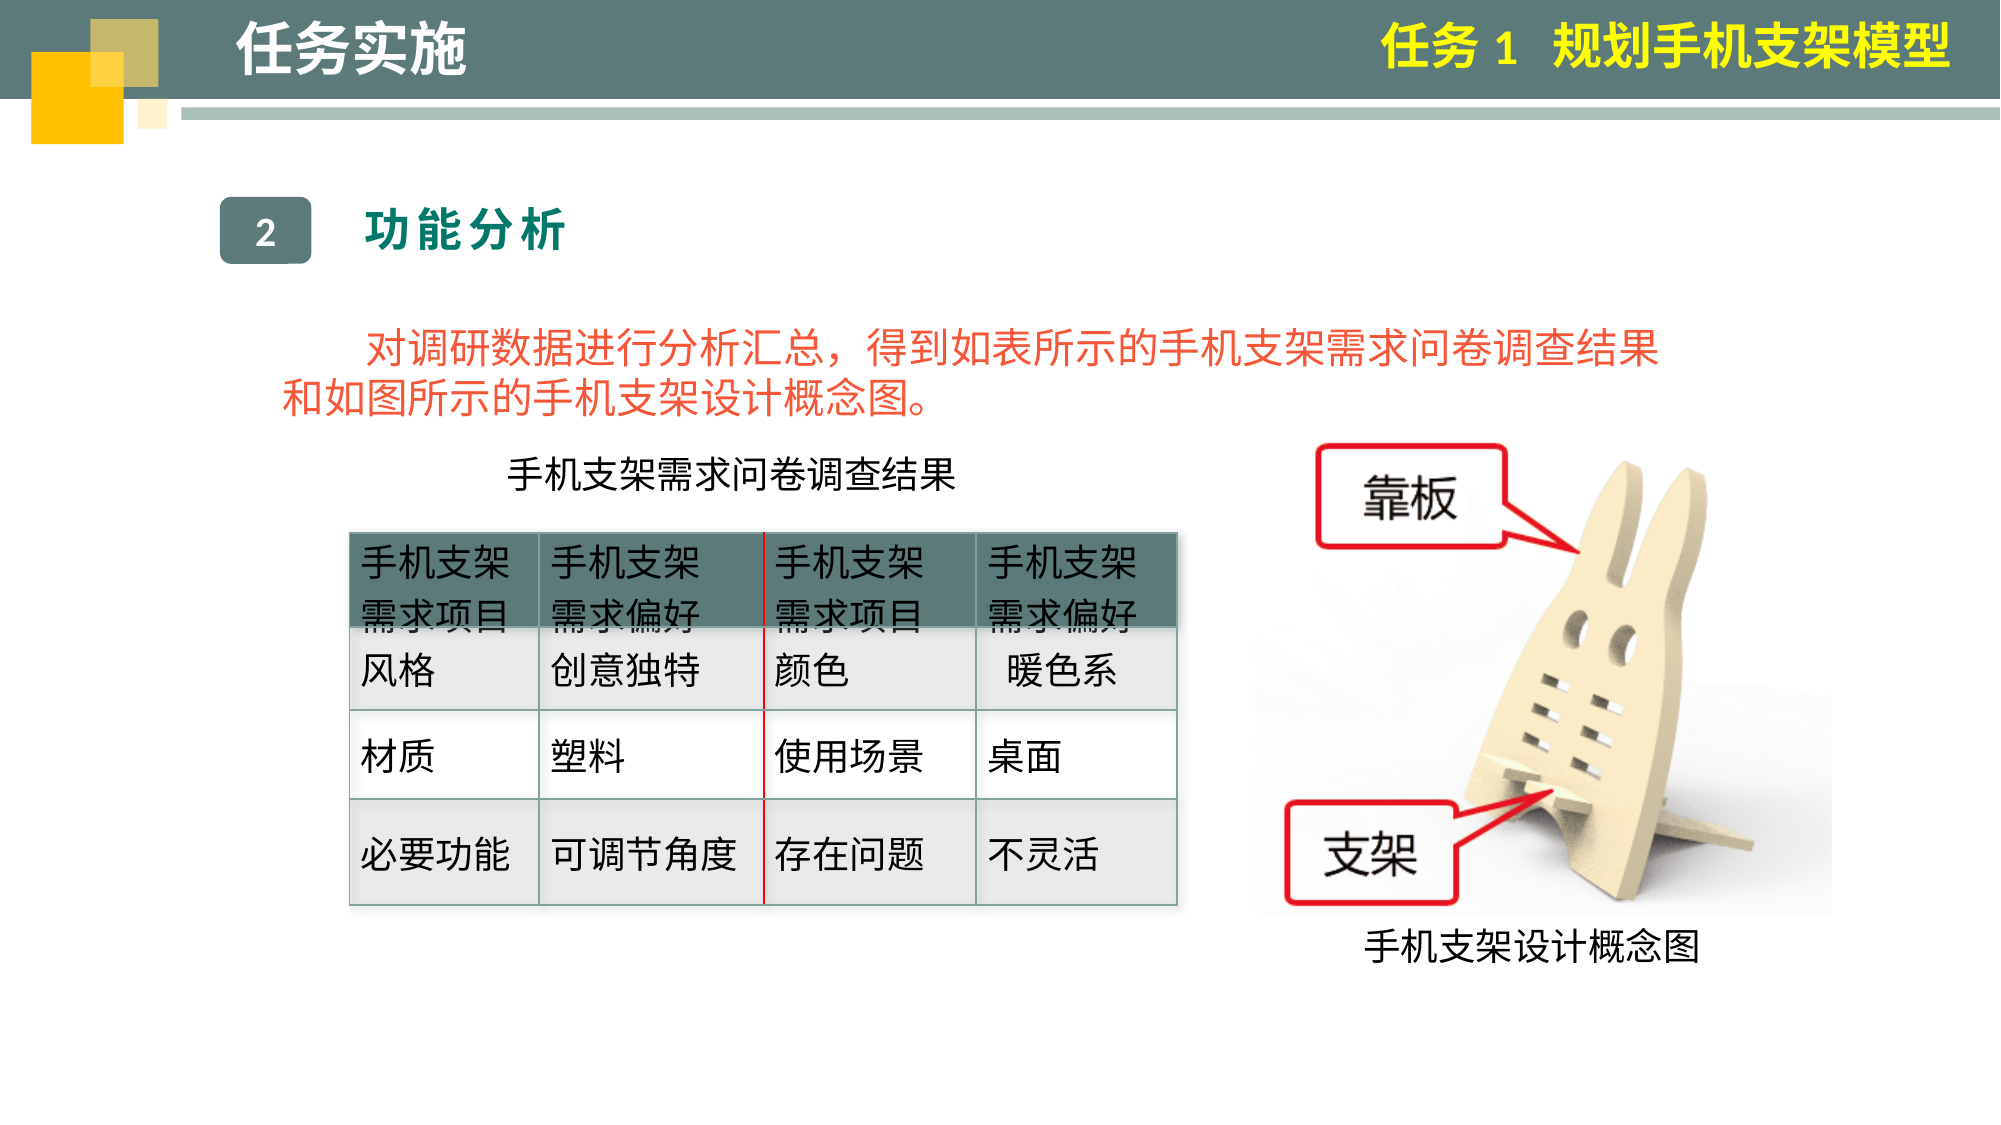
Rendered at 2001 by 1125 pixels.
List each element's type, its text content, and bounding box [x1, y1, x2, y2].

table_header 手机支架 需求项目 [765, 534, 975, 626]
picture [1255, 430, 1832, 916]
table_cell 桌面 [977, 711, 1176, 798]
table_cell 可调节角度 [540, 800, 763, 904]
table_header 手机支架需求偏好 [977, 534, 1176, 626]
table_cell 存在问题 [765, 800, 975, 904]
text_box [0, 0, 2000, 145]
text_box 对调研数据进行分析汇总，得到如表所示的手机支架需求问卷调查结果和如图所示的手机支架设计概念图。 [267, 314, 1697, 430]
text_box 手机支架需求问卷调查结果 [492, 443, 977, 503]
table_cell 颜色 [765, 628, 975, 709]
table_cell 塑料 [540, 711, 763, 798]
table_cell 材质 [350, 711, 538, 798]
table_cell 风格 [350, 628, 538, 709]
table_cell 创意独特 [540, 628, 763, 709]
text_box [219, 193, 1065, 264]
table_cell 必要功能 [350, 800, 538, 904]
table_header 手机支架 需求项目 [350, 534, 538, 626]
table_header 手机支架 需求偏好 [540, 534, 763, 626]
table_cell 不灵活 [977, 800, 1176, 904]
table_cell 使用场景 [765, 711, 975, 798]
table_cell 暖色系 [977, 628, 1176, 709]
text_box 手机支架设计概念图 [1348, 916, 1739, 976]
